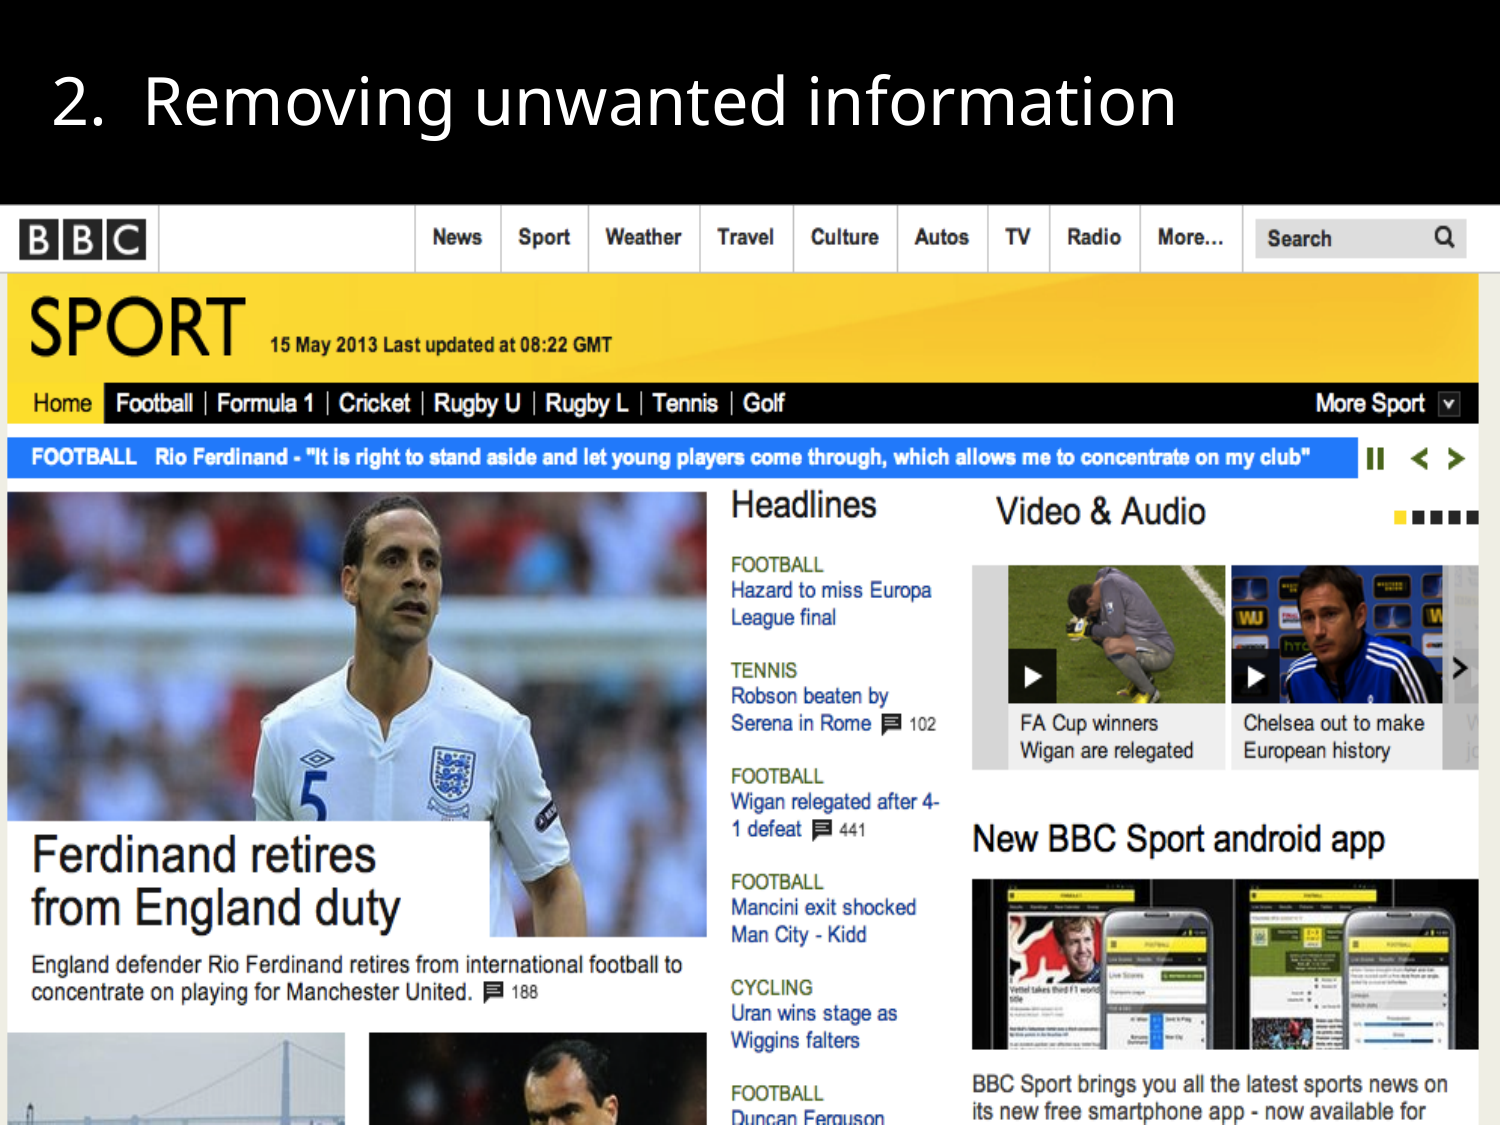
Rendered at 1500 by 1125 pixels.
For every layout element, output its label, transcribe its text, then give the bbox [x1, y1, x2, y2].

text_box 2. Removing unwanted information [36, 51, 1195, 146]
picture [0, 204, 1500, 1125]
